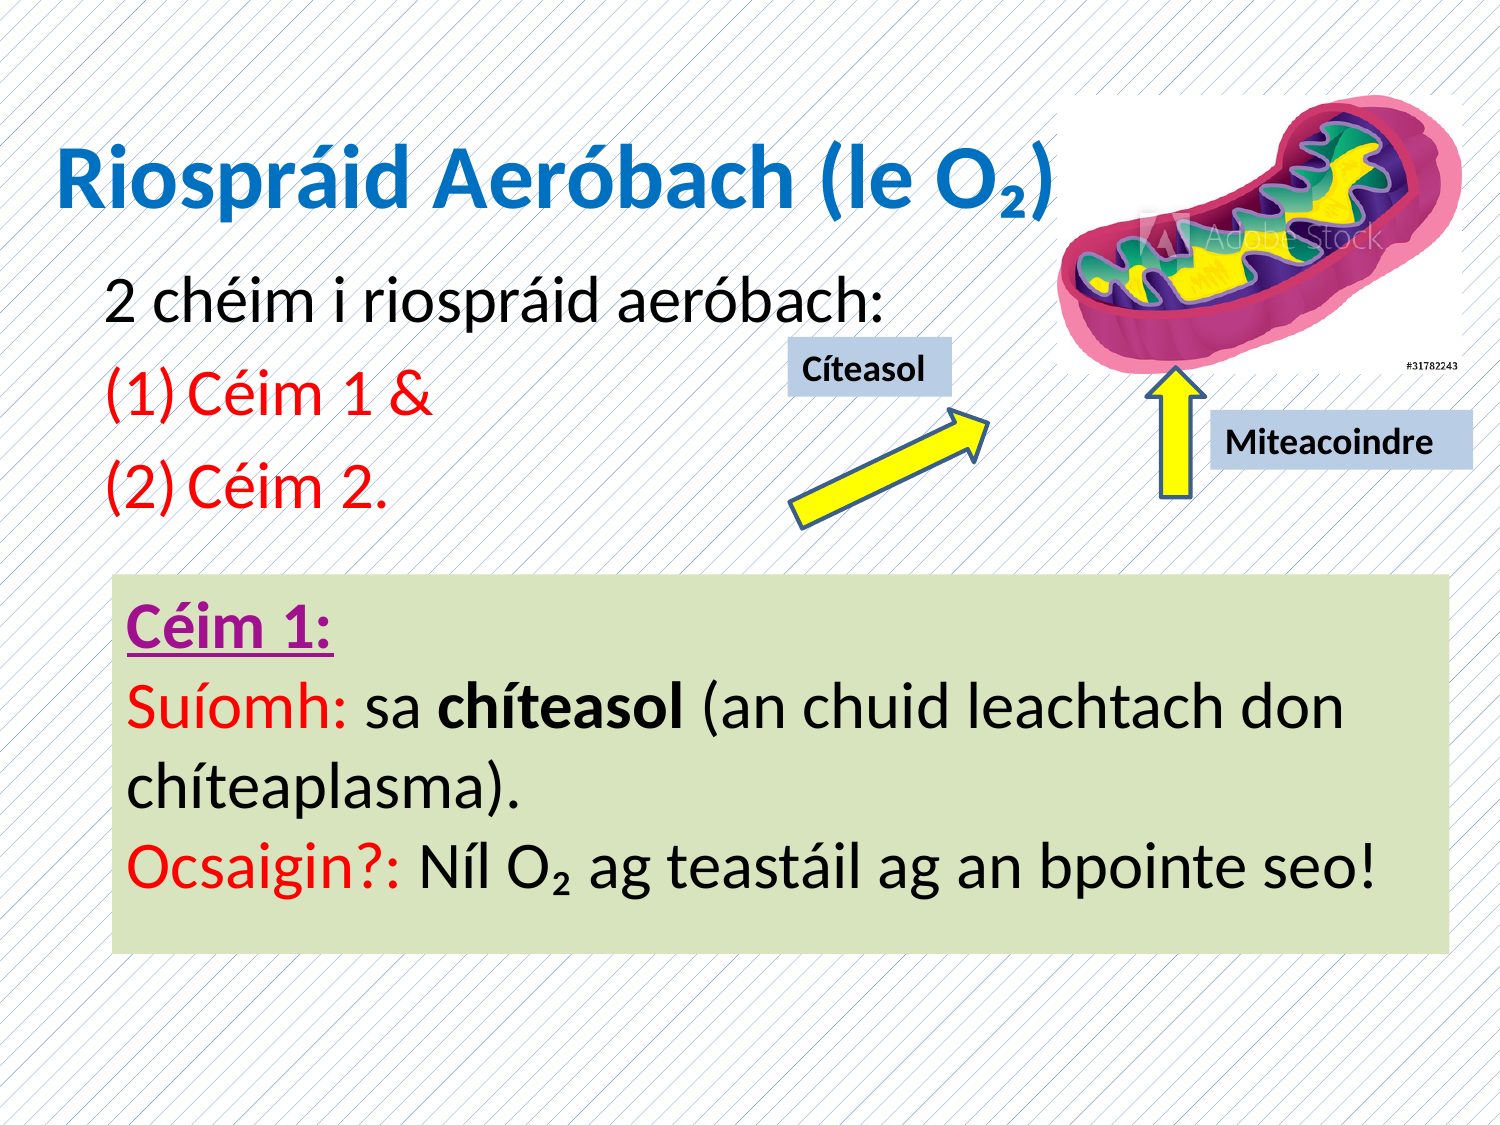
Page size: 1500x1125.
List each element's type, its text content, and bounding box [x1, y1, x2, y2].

picture [1057, 94, 1462, 374]
text_box [1144, 383, 1208, 500]
text_box [787, 407, 990, 531]
text_box Cíteasol [787, 336, 952, 397]
text_box Céim 1: Suíomh: sa chíteasol (an chuid leachtach don chíteaplasma). Ocsaigin?: Níl O₂ ag teastáil ag an bpointe seo! [112, 574, 1450, 954]
title Riospráid Aeróbach (le O₂)- [40, 78, 1450, 266]
text_box Miteacoindre [1210, 409, 1474, 470]
list 2 chéim i riospráid aeróbach: Céim 1 & Céim 2. [88, 247, 1474, 608]
